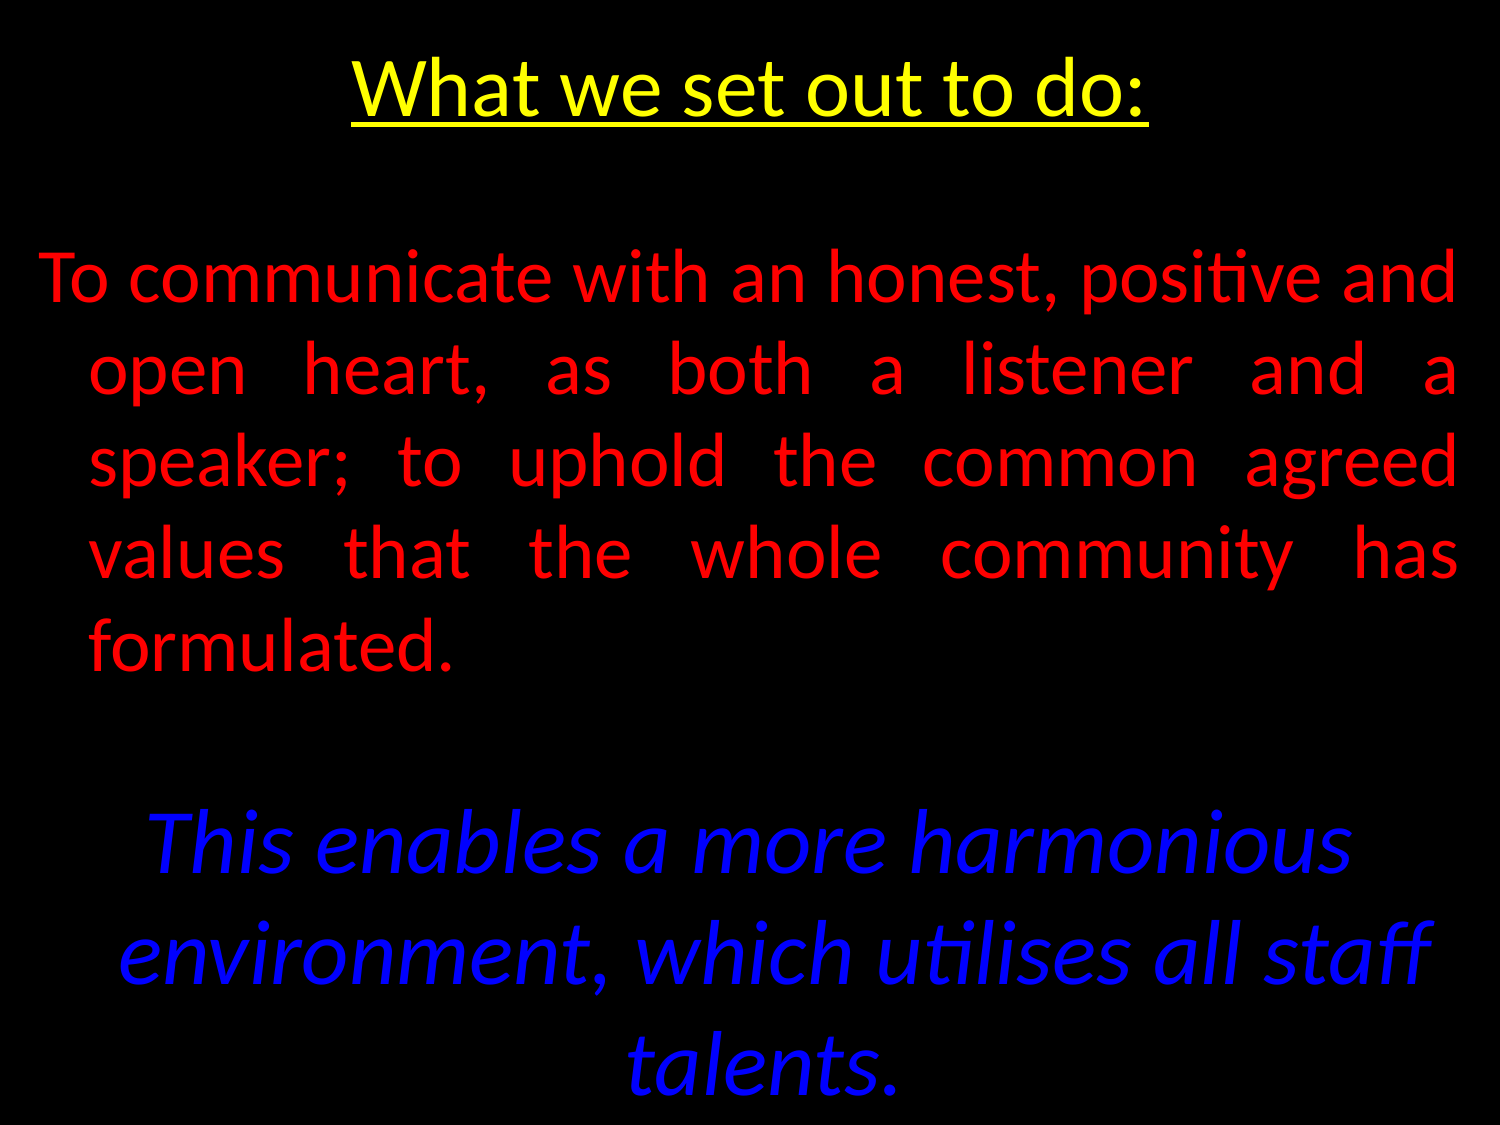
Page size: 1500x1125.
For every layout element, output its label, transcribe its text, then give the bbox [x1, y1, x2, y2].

list What we set out to do: To communicate with an honest, positive and open heart, as both a listener and a speaker; to uphold the common agreed values that the whole community has formulated. This enables a more harmonious environment, which utilises all staff talents. [23, 23, 1477, 1125]
